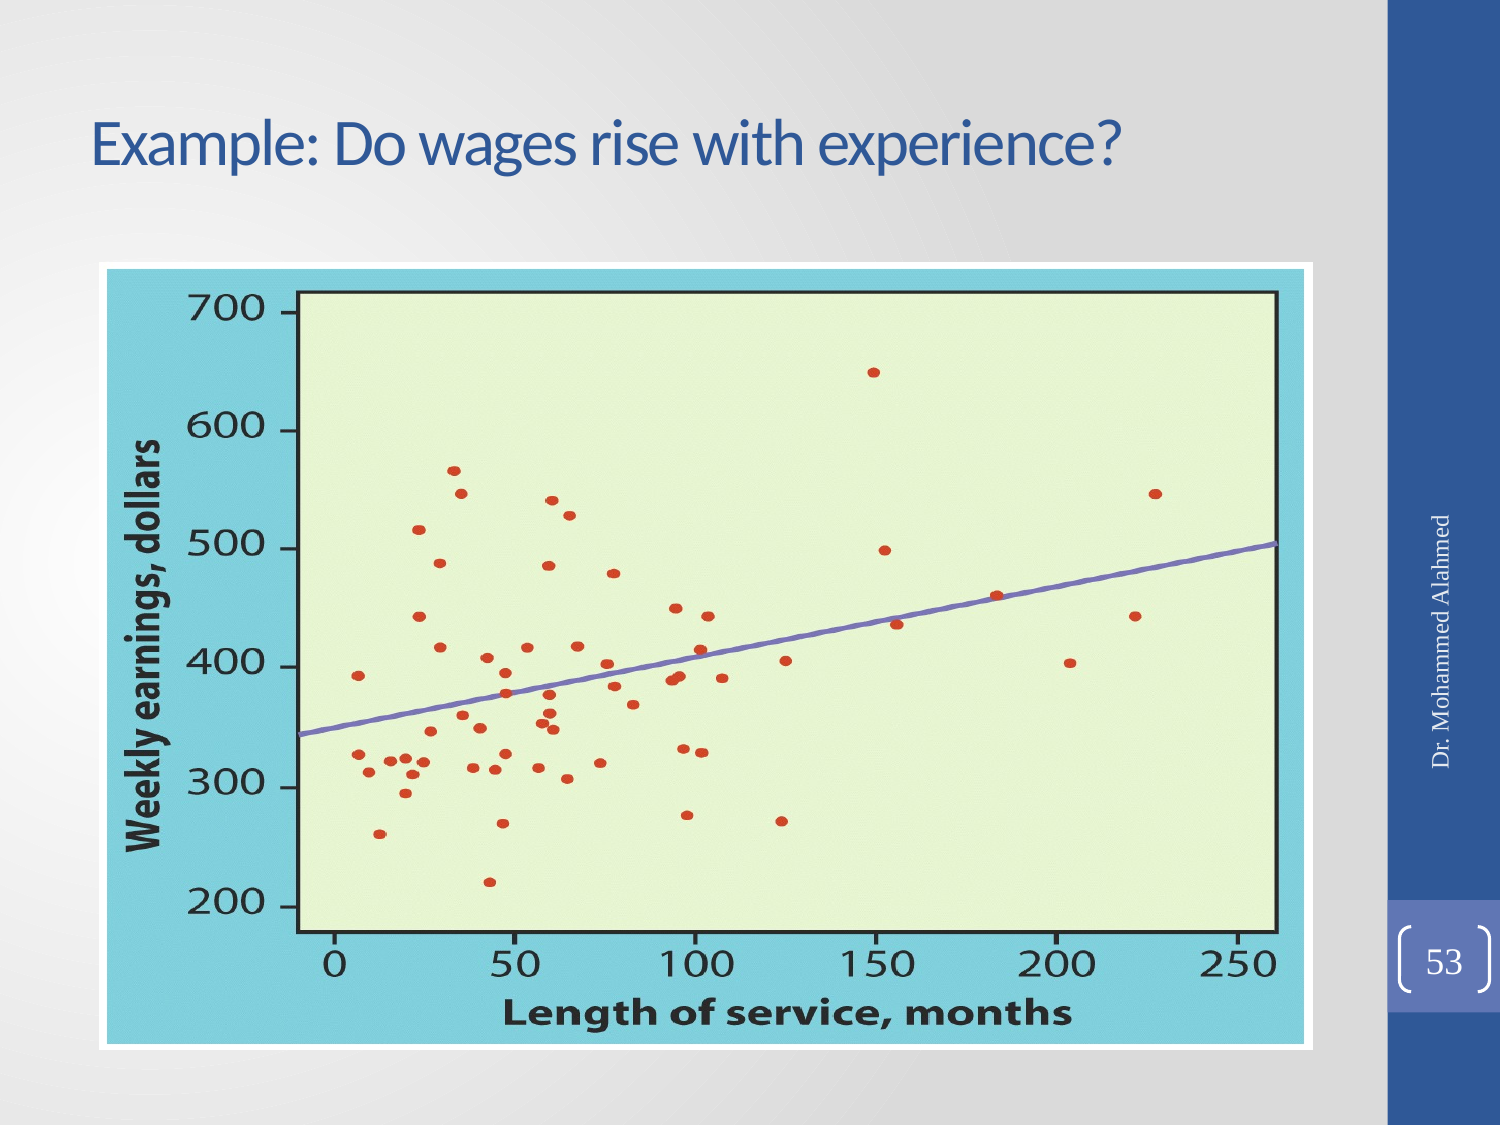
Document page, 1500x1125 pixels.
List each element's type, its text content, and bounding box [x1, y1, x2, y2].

footer Dr. Mohammed Alahmed [1408, 500, 1469, 889]
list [99, 261, 1313, 1051]
slide_number 53 [1397, 925, 1492, 994]
title Example: Do wages rise with experience? [75, 45, 1325, 233]
